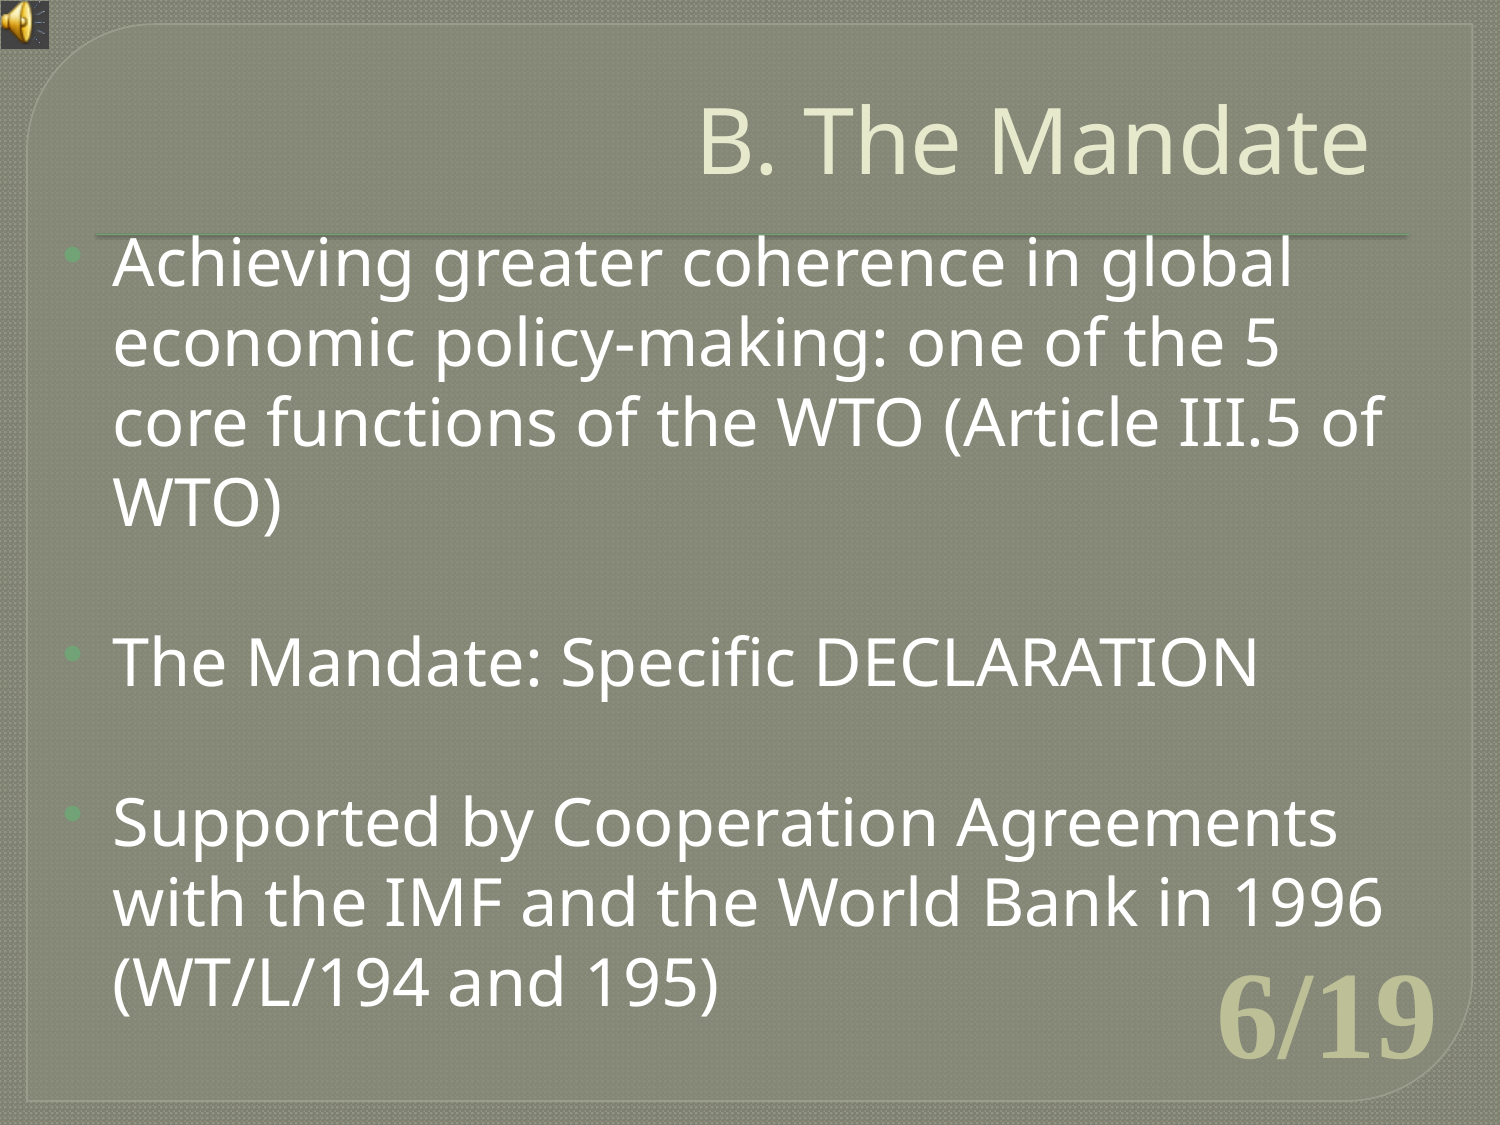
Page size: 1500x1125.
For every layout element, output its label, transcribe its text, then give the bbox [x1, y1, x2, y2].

text_box 6/19 [902, 937, 1454, 1095]
list Achieving greater coherence in global economic policy-making: one of the 5 core functions of the WTO (Article III.5 of WTO) The Mandate: Specific DECLARATION Supported by Cooperation Agreements with the IMF and the World Bank in 1996 (WT/L/194 and 195) [50, 212, 1450, 1051]
title B. The Mandate [112, 74, 1388, 201]
picture [0, 0, 51, 51]
